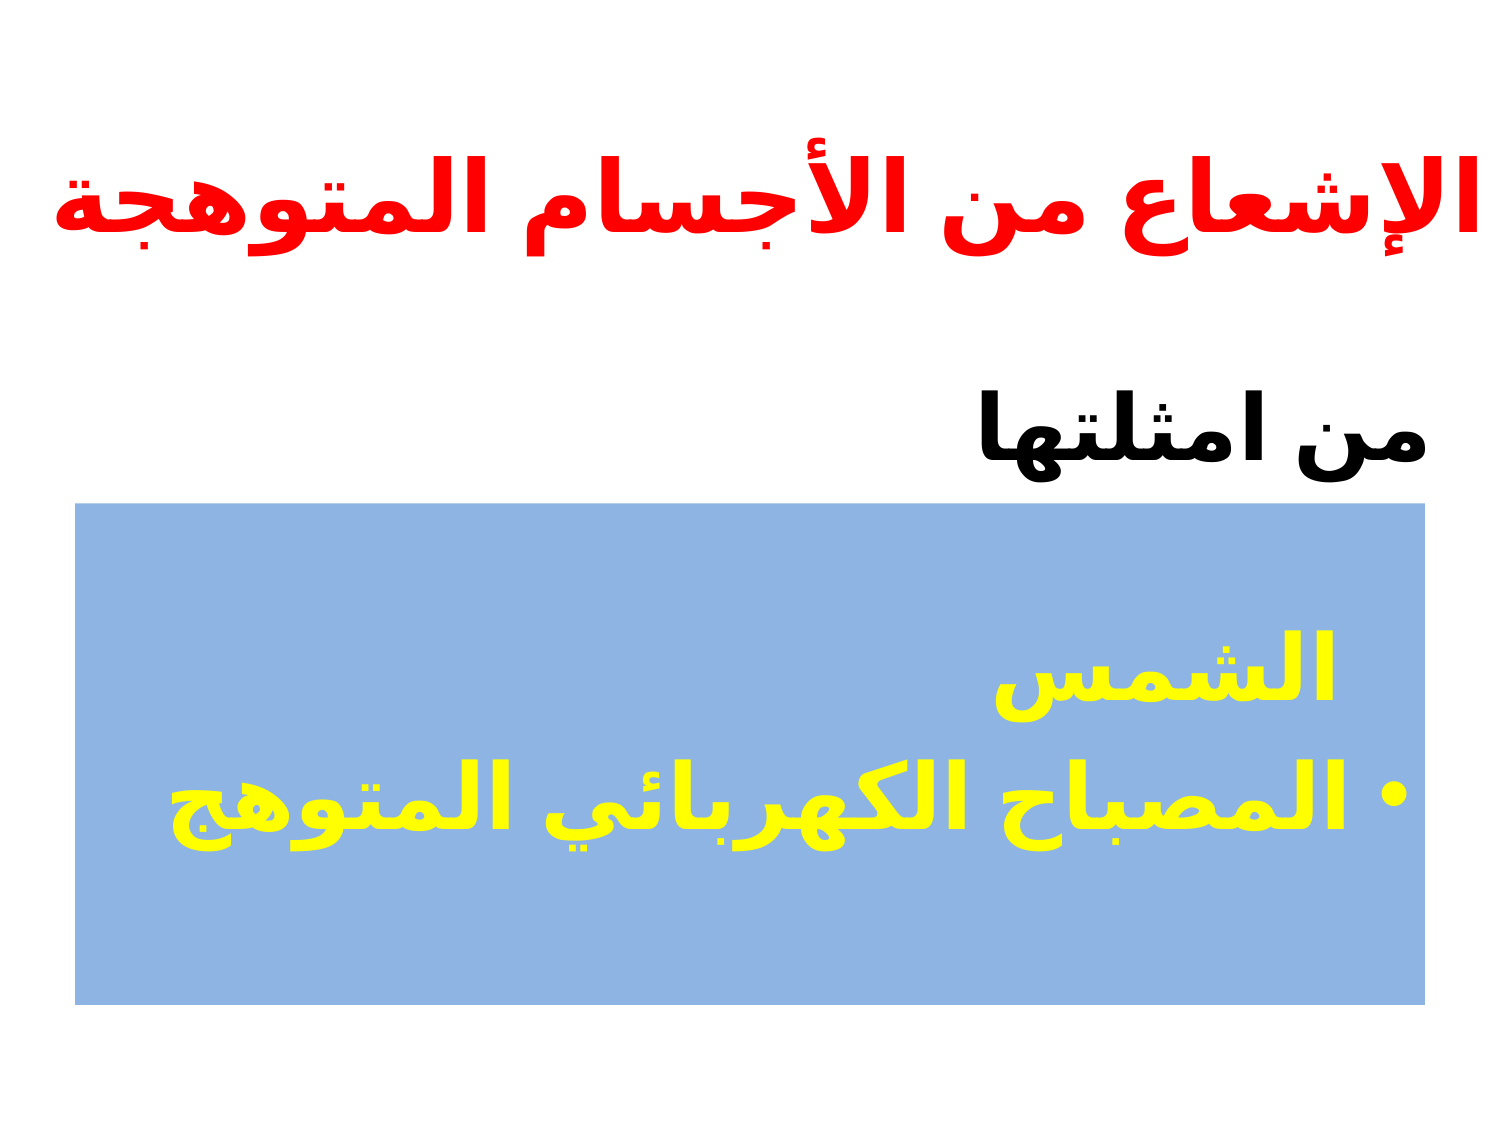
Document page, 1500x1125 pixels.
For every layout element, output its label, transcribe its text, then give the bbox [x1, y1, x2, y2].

list الشمس المصباح الكهربائي المتوهج [75, 503, 1425, 1005]
text_box الإشعاع من الأجسام المتوهجة [35, 125, 1500, 261]
text_box من امثلتها [936, 361, 1448, 487]
